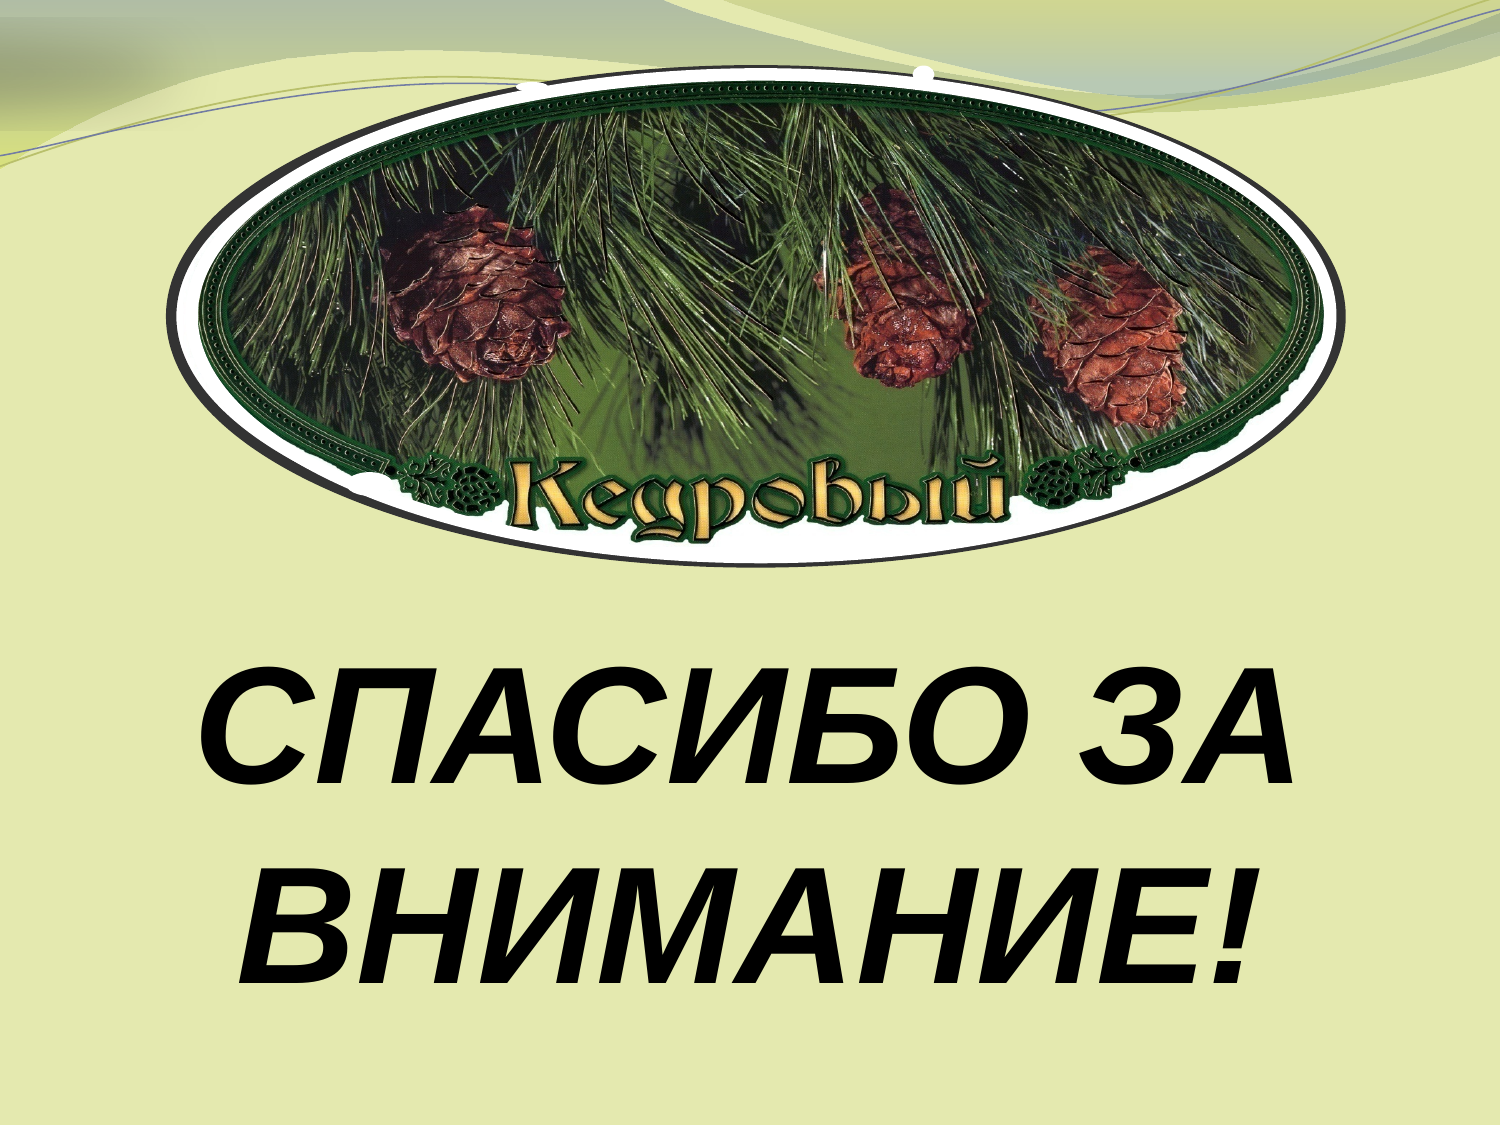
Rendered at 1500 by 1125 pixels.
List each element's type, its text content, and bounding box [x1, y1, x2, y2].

text_box СПАСИБО ЗА ВНИМАНИЕ! [53, 609, 1447, 1025]
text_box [170, 66, 1341, 563]
